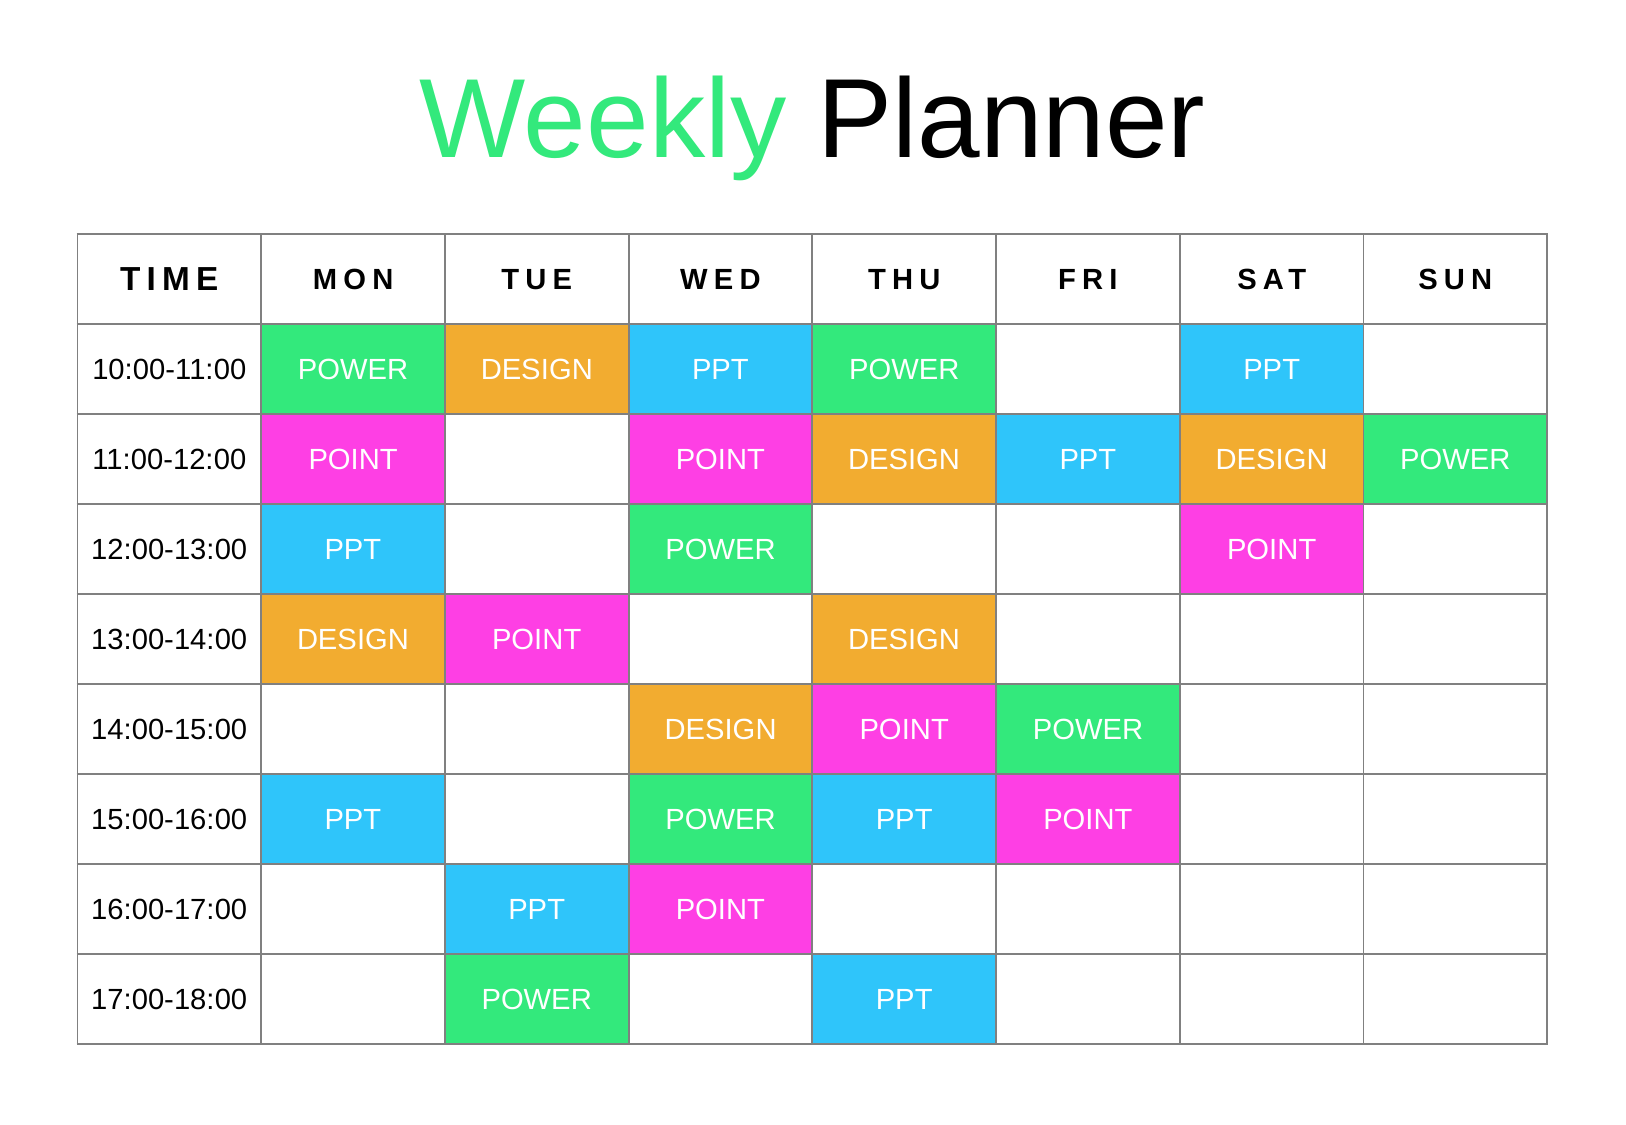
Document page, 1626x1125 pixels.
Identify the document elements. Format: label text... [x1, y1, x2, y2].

table_cell [446, 505, 628, 593]
table_cell PPT [997, 415, 1179, 503]
table_cell DESIGN [813, 595, 995, 683]
table_cell [1364, 685, 1546, 773]
table_cell [1181, 775, 1363, 863]
table_cell [997, 505, 1179, 593]
table_cell [1364, 505, 1546, 593]
table_header WED [630, 235, 811, 323]
table_cell POINT [813, 685, 995, 773]
table_cell POWER [813, 325, 995, 413]
table_cell [446, 685, 628, 773]
table_cell [446, 775, 628, 863]
table_cell [1364, 955, 1546, 1043]
table_cell 14:00-15:00 [78, 685, 260, 773]
table_cell [446, 415, 628, 503]
table_header TUE [446, 235, 628, 323]
table_cell [813, 865, 995, 953]
table_cell POINT [1181, 505, 1363, 593]
table_cell 12:00-13:00 [78, 505, 260, 593]
table_cell POINT [262, 415, 444, 503]
table_cell [1181, 685, 1363, 773]
table_cell [630, 955, 811, 1043]
table_cell PPT [813, 955, 995, 1043]
table_cell DESIGN [262, 595, 444, 683]
table_header TIME [78, 235, 260, 323]
table_cell 10:00-11:00 [78, 325, 260, 413]
table_cell POINT [446, 595, 628, 683]
table_cell [262, 955, 444, 1043]
table_cell POINT [997, 775, 1179, 863]
table_cell 17:00-18:00 [78, 955, 260, 1043]
table_cell PPT [630, 325, 811, 413]
table_cell POWER [630, 775, 811, 863]
table_cell 15:00-16:00 [78, 775, 260, 863]
table_cell [1364, 775, 1546, 863]
table_cell DESIGN [446, 325, 628, 413]
table_cell [997, 865, 1179, 953]
table_cell POWER [446, 955, 628, 1043]
table_cell DESIGN [813, 415, 995, 503]
table_cell [1364, 865, 1546, 953]
table_header FRI [997, 235, 1179, 323]
table_header THU [813, 235, 995, 323]
table_cell [1181, 865, 1363, 953]
table_cell PPT [813, 775, 995, 863]
table_header SUN [1364, 235, 1546, 323]
table_cell PPT [1181, 325, 1363, 413]
table_cell POWER [1364, 415, 1546, 503]
table_header MON [262, 235, 444, 323]
text_box Weekly Planner [0, 38, 1625, 188]
table_cell [1364, 595, 1546, 683]
table_cell [997, 595, 1179, 683]
table_cell [262, 685, 444, 773]
table_cell [1181, 955, 1363, 1043]
table_cell [997, 325, 1179, 413]
table_cell POWER [997, 685, 1179, 773]
table_cell [630, 595, 811, 683]
table_cell 11:00-12:00 [78, 415, 260, 503]
table_cell POWER [630, 505, 811, 593]
table_header SAT [1181, 235, 1363, 323]
table_cell DESIGN [630, 685, 811, 773]
table_cell [1364, 325, 1546, 413]
table_cell [813, 505, 995, 593]
table_cell PPT [262, 775, 444, 863]
table_cell 13:00-14:00 [78, 595, 260, 683]
table_cell POINT [630, 865, 811, 953]
table_cell [997, 955, 1179, 1043]
table_cell POINT [630, 415, 811, 503]
table_cell [262, 865, 444, 953]
table_cell DESIGN [1181, 415, 1363, 503]
table_cell [1181, 595, 1363, 683]
table_cell PPT [262, 505, 444, 593]
table_cell POWER [262, 325, 444, 413]
table_cell 16:00-17:00 [78, 865, 260, 953]
table_cell PPT [446, 865, 628, 953]
